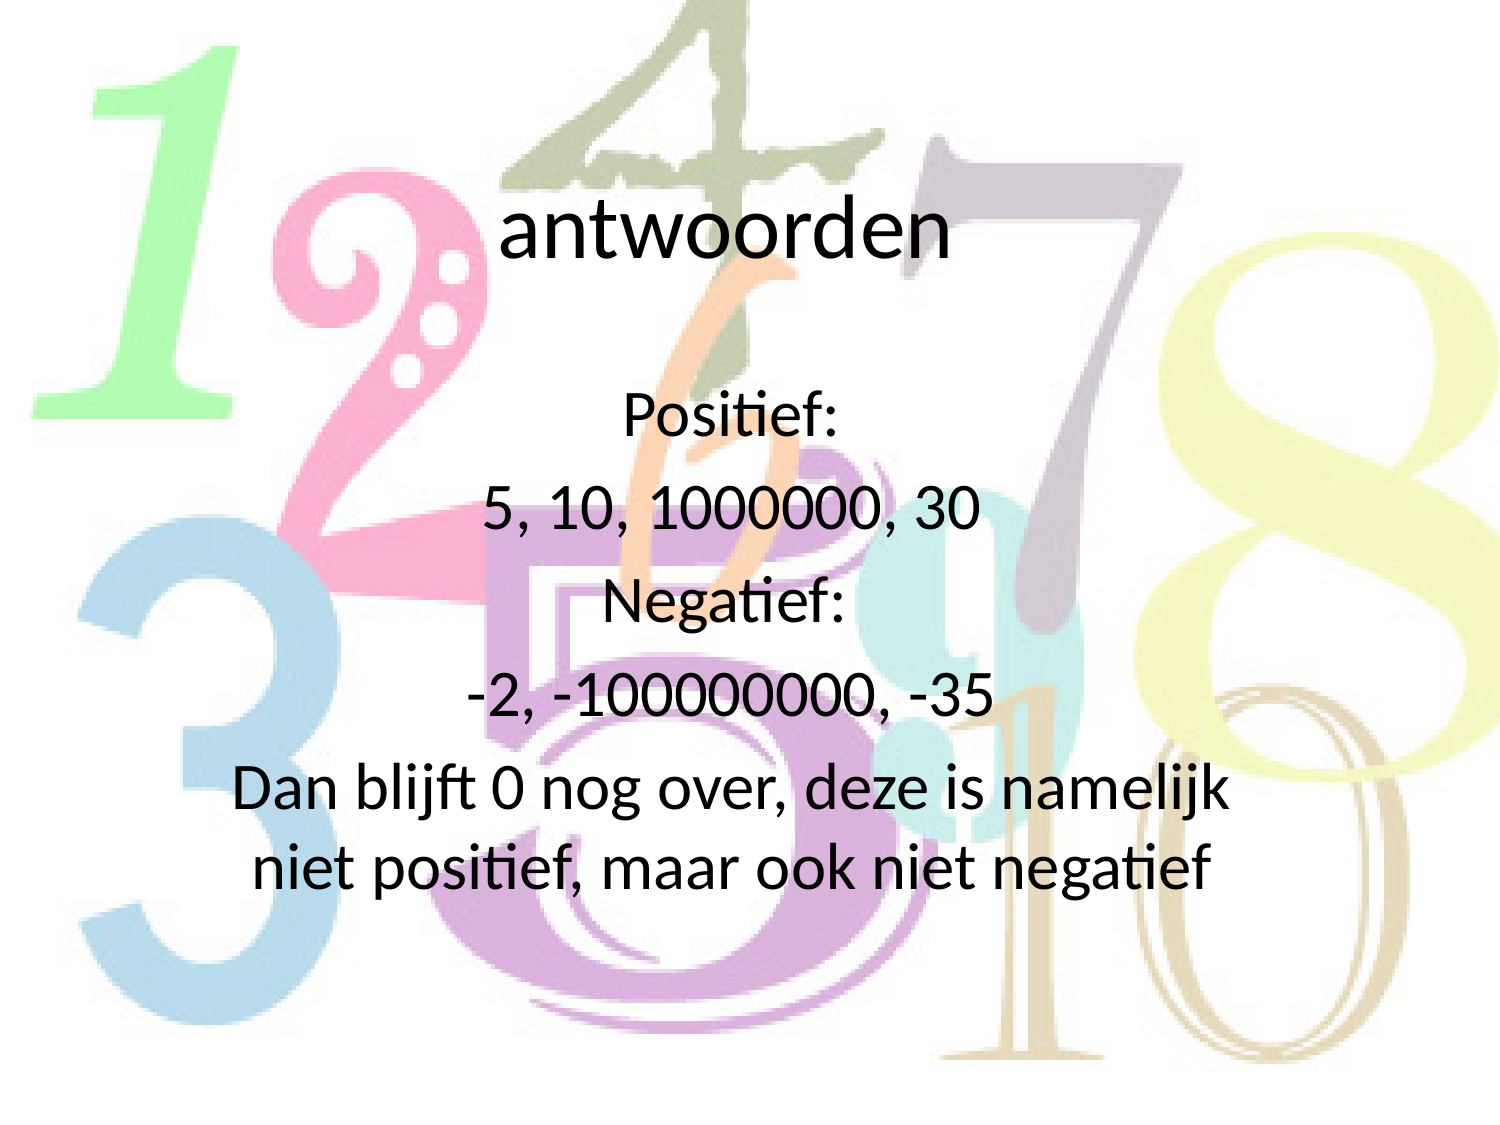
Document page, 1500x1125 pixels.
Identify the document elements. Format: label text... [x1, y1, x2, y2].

subtitle Positief: 5, 10, 1000000, 30 Negatief: -2, -100000000, -35 Dan blijft 0 nog over, deze is namelijk niet positief, maar ook niet negatief [206, 361, 1257, 976]
title antwoorden [88, 101, 1364, 343]
